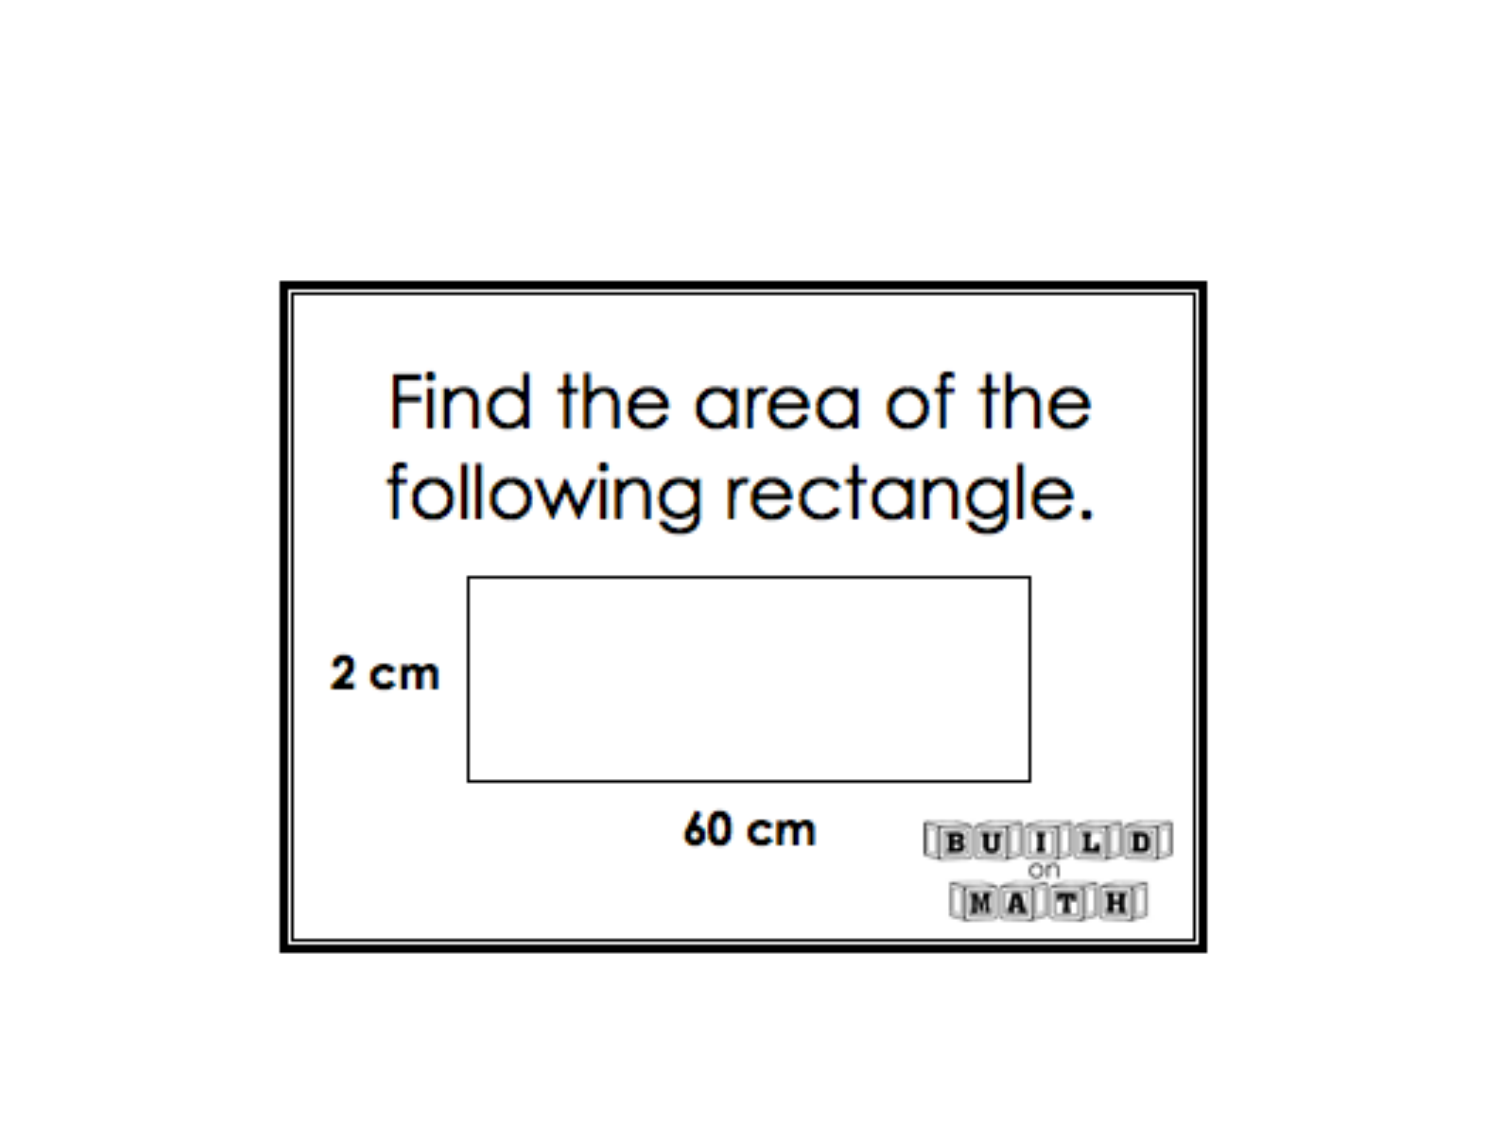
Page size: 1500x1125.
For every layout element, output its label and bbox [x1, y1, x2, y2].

list [74, 262, 1426, 1006]
